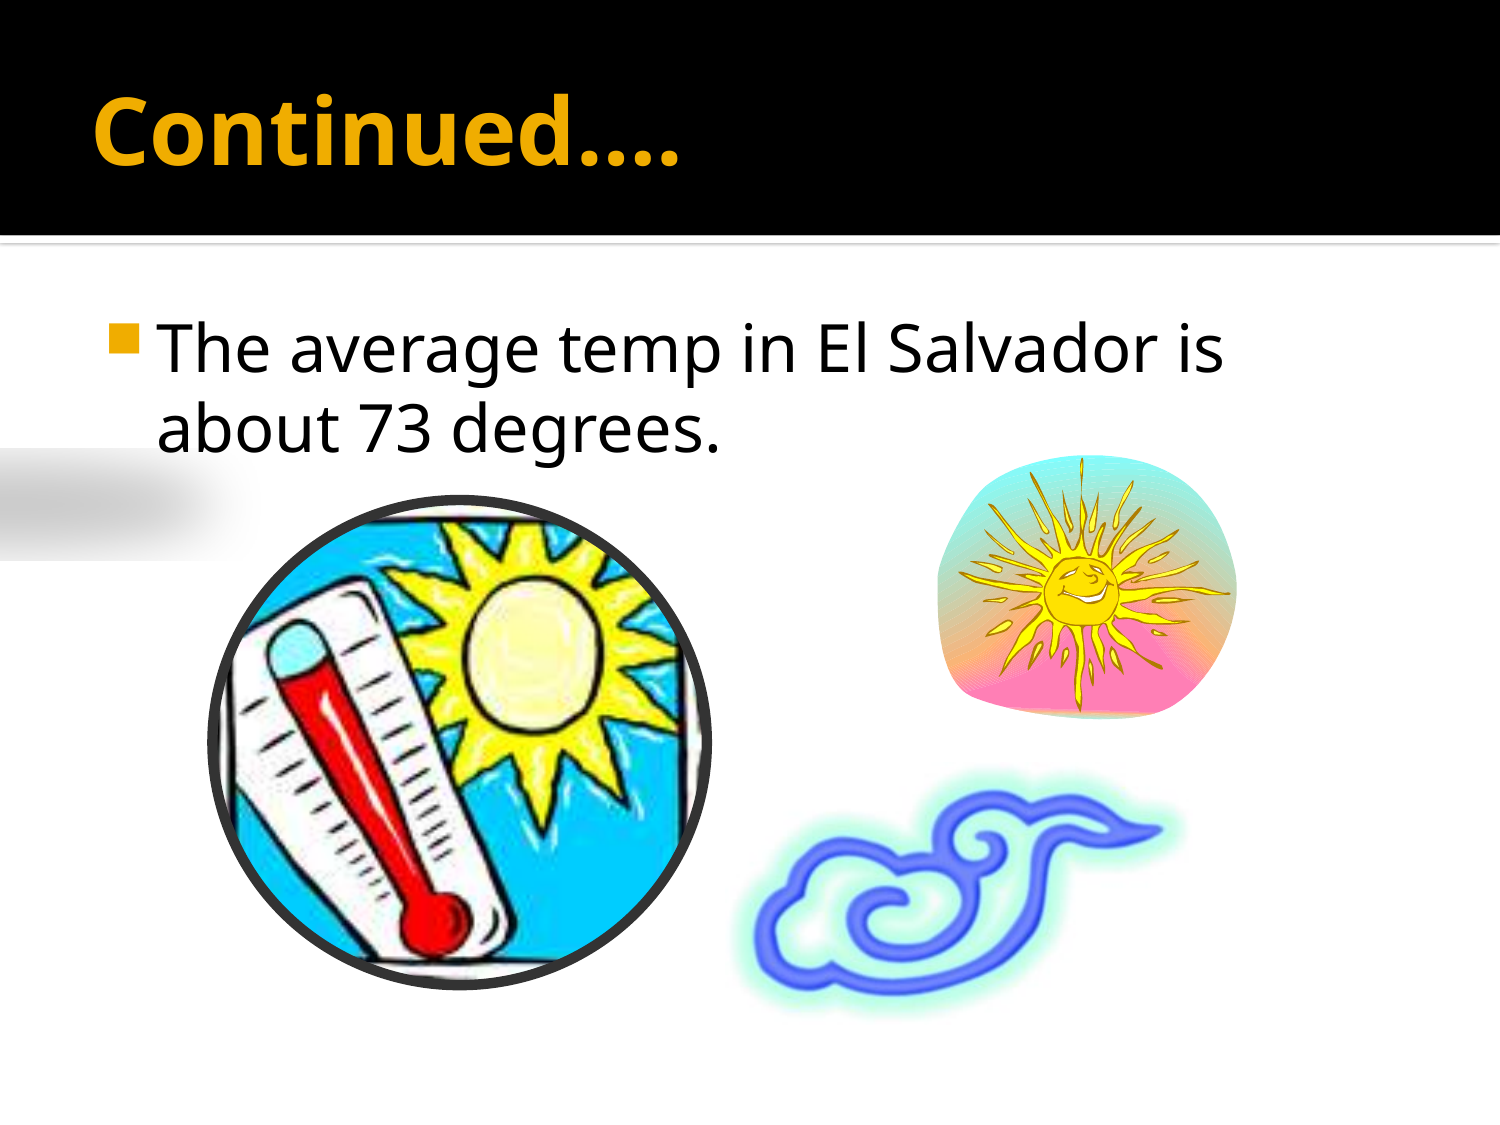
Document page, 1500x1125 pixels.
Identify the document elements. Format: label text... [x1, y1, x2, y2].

picture [724, 762, 1193, 1025]
title Continued…. [75, 25, 1425, 231]
picture [937, 449, 1237, 720]
picture [212, 499, 707, 986]
list The average temp in El Salvador is about 73 degrees. [75, 291, 1425, 1050]
